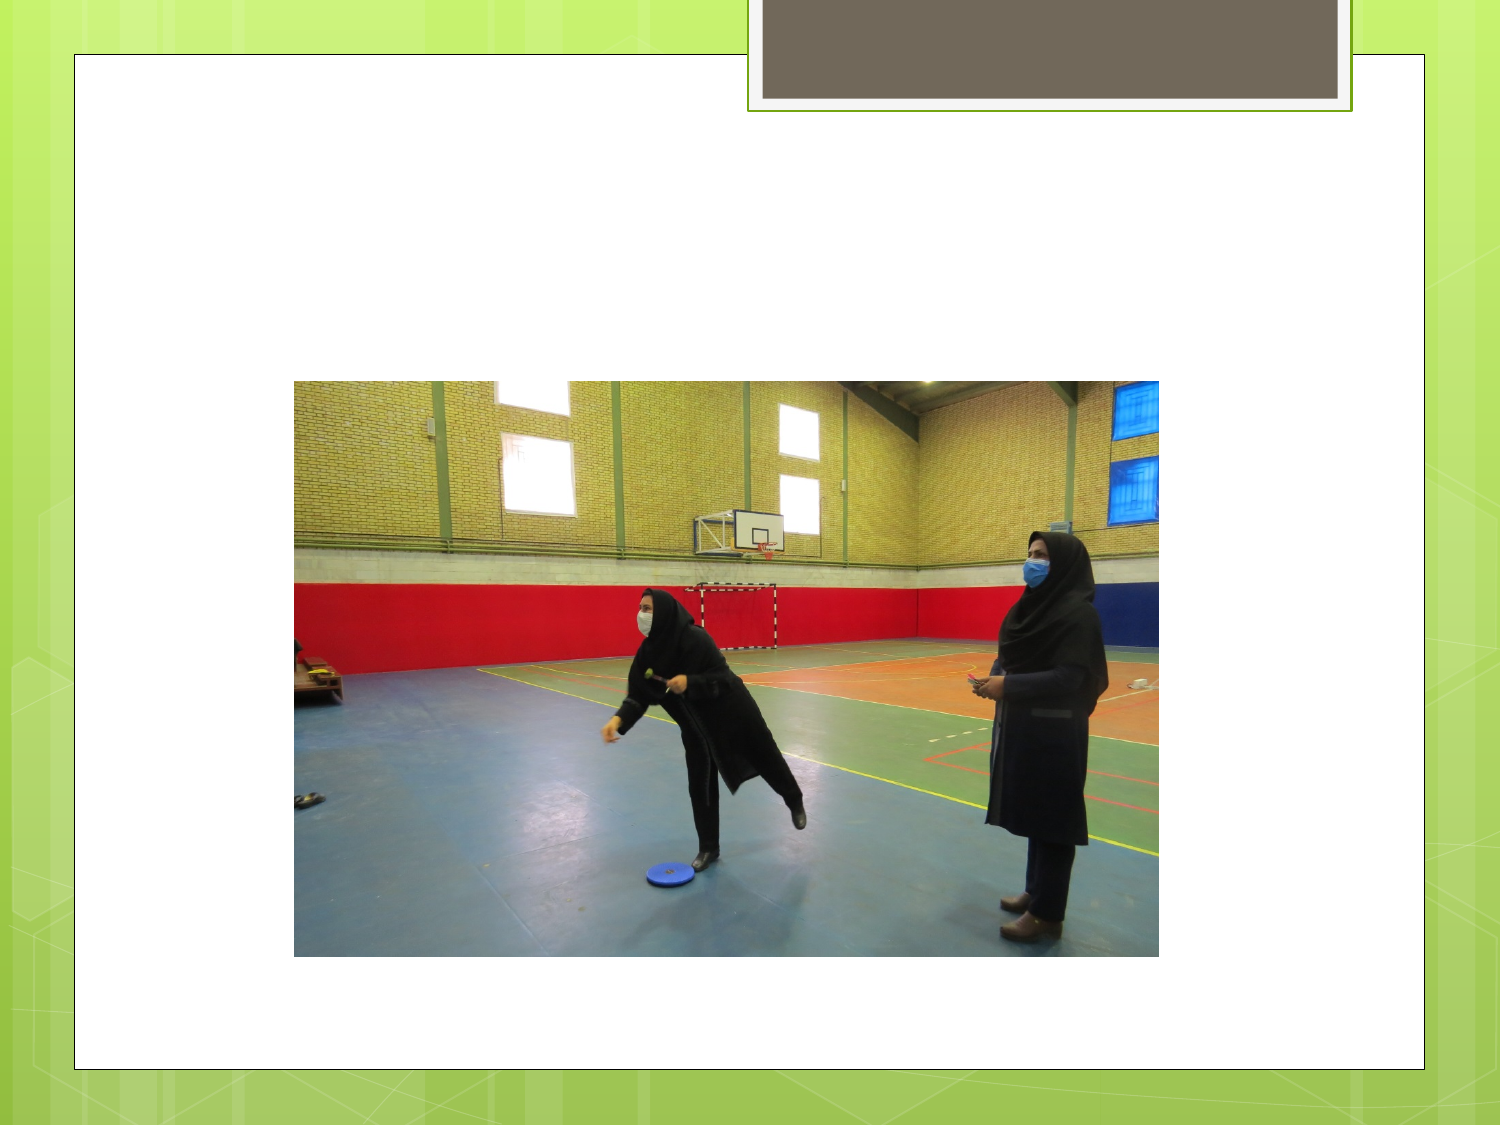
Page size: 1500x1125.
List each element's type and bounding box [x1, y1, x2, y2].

list [294, 380, 1160, 957]
